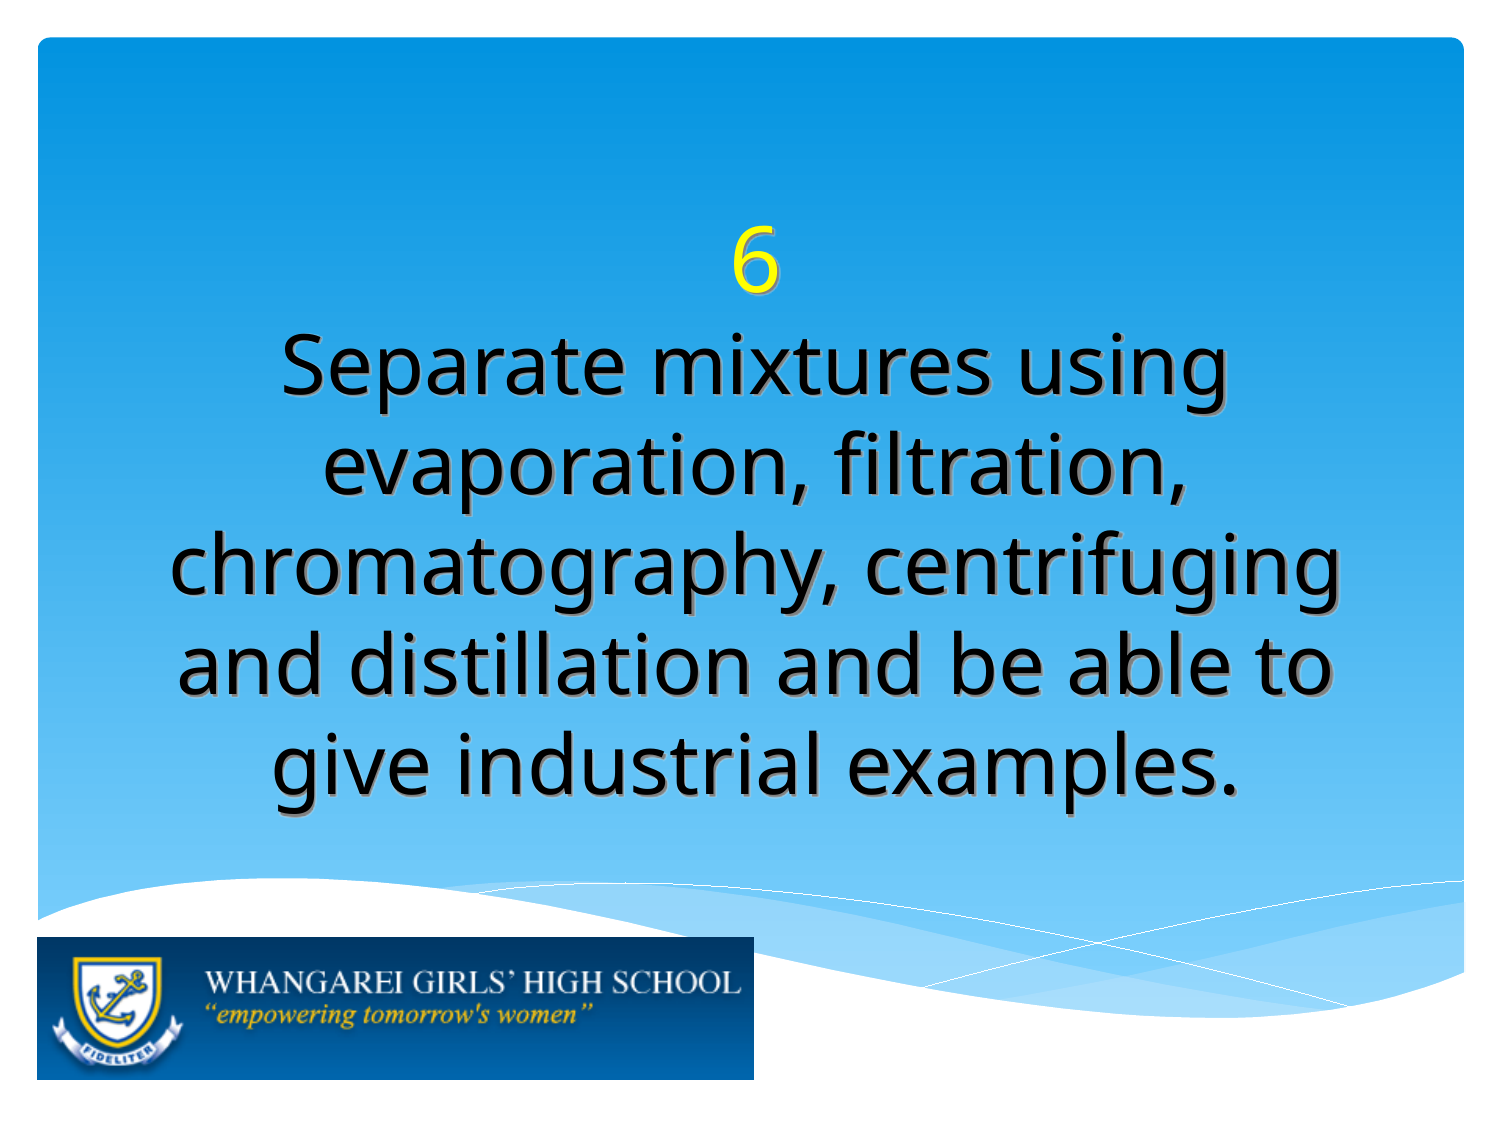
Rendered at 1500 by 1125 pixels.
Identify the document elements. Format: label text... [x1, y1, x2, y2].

picture [37, 937, 754, 1080]
text_box 6 Separate mixtures using evaporation, filtration, chromatography, centrifuging and distillation and be able to give industrial examples. [74, 99, 1438, 913]
